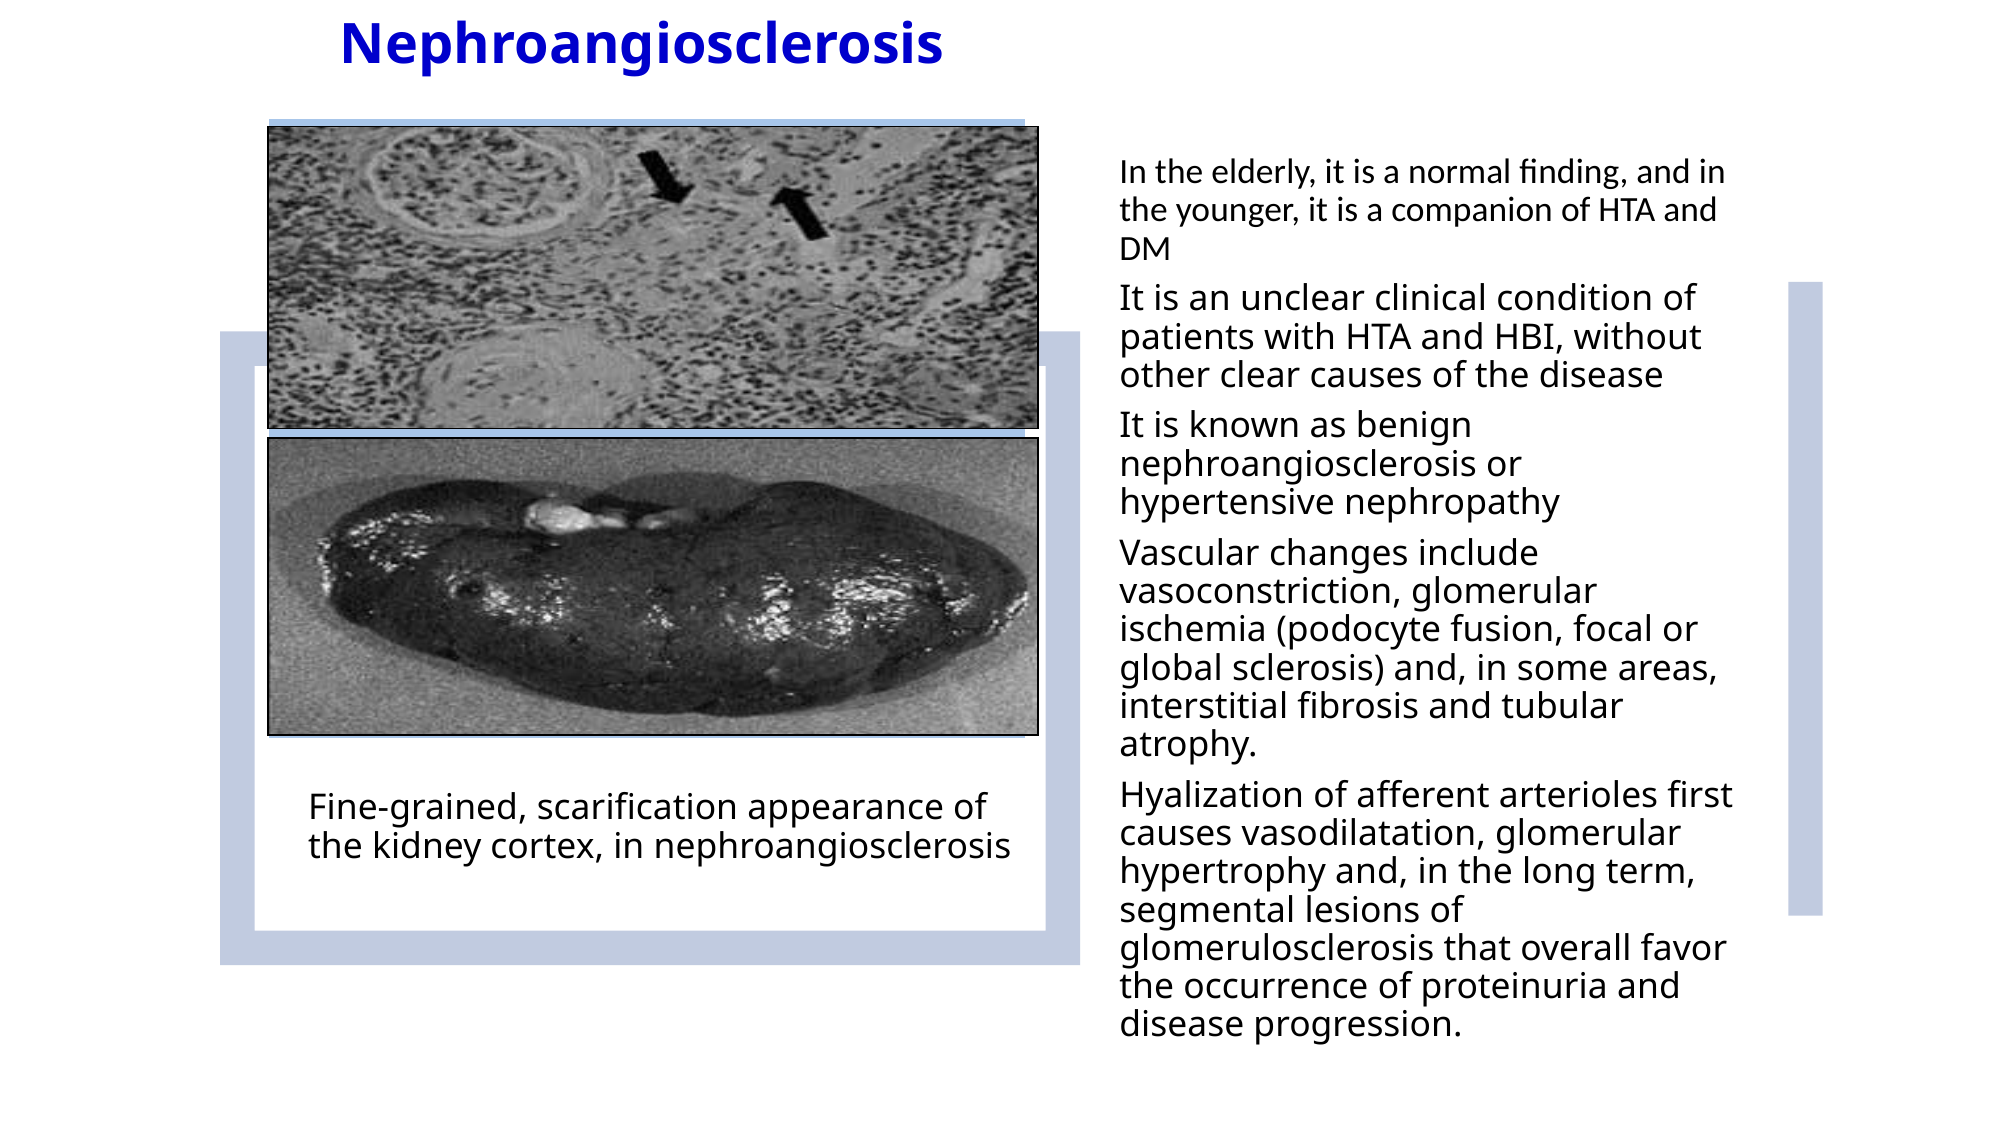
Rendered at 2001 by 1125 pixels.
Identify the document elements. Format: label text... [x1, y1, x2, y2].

picture [268, 127, 1038, 428]
title Nephroangiosclerosis [324, 7, 1675, 83]
picture [268, 438, 1038, 735]
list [91, 110, 1871, 1087]
